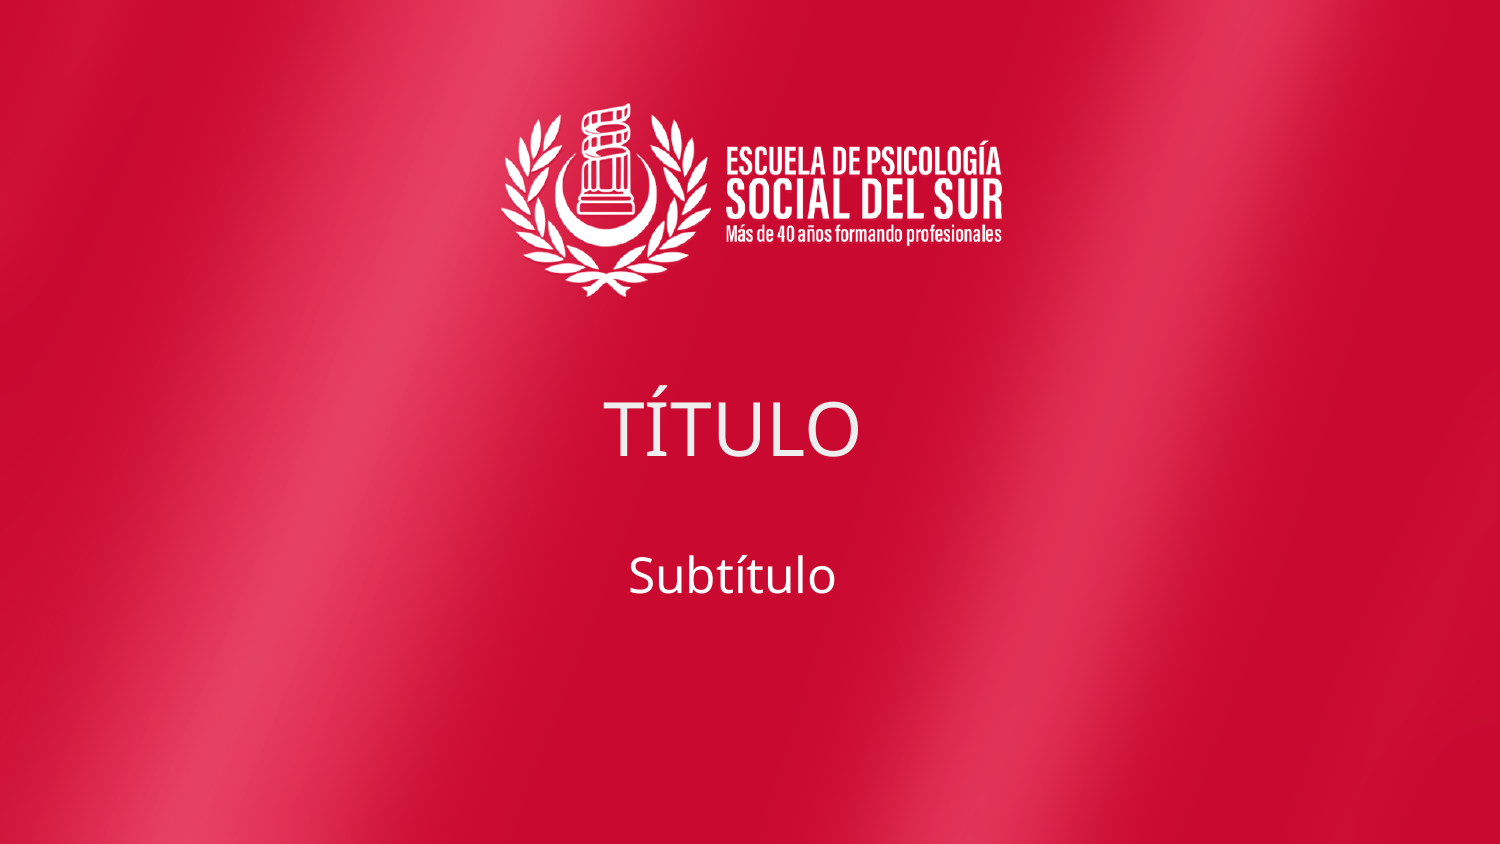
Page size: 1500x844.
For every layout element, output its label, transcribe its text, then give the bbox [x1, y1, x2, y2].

title TÍTULO [191, 382, 1275, 487]
subtitle Subtítulo [213, 528, 1253, 619]
picture [0, 0, 1500, 844]
